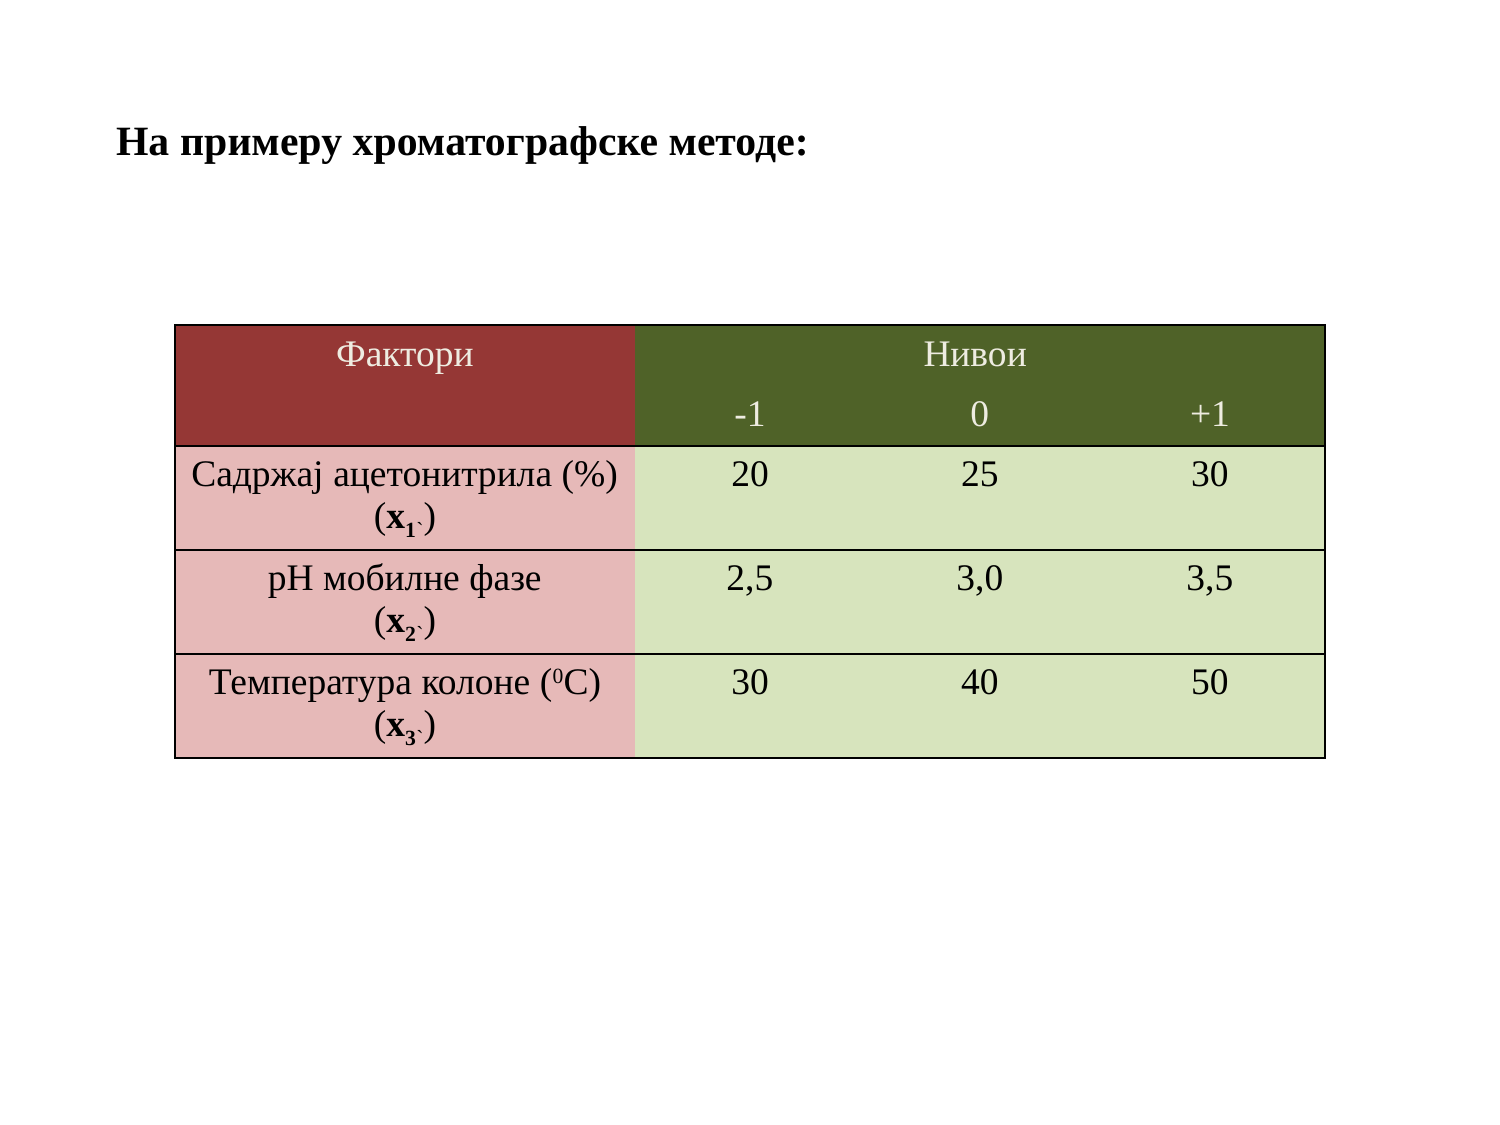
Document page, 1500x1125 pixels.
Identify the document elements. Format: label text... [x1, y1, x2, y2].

table_header Фактори [176, 326, 635, 445]
table_header Нивои [635, 326, 1324, 385]
table_cell 2,5 [635, 551, 865, 653]
table_cell 25 [865, 447, 1095, 549]
table_cell 3,0 [865, 551, 1095, 653]
title На примеру хроматографске методе: [75, 45, 850, 233]
table_cell Садржај ацетонитрила (%) (х1`) [176, 447, 635, 549]
table_cell 0 [865, 385, 1095, 445]
table_cell +1 [1095, 385, 1324, 445]
table_cell Температура колоне (0С) (х3`) [176, 655, 635, 757]
table_cell 40 [865, 655, 1095, 757]
table_cell рН мобилне фазе (х2`) [176, 551, 635, 653]
table_cell 30 [1095, 447, 1324, 549]
table_cell 3,5 [1095, 551, 1324, 653]
table_cell 50 [1095, 655, 1324, 757]
table_cell -1 [635, 385, 865, 445]
table_cell 20 [635, 447, 865, 549]
table_cell 30 [635, 655, 865, 757]
